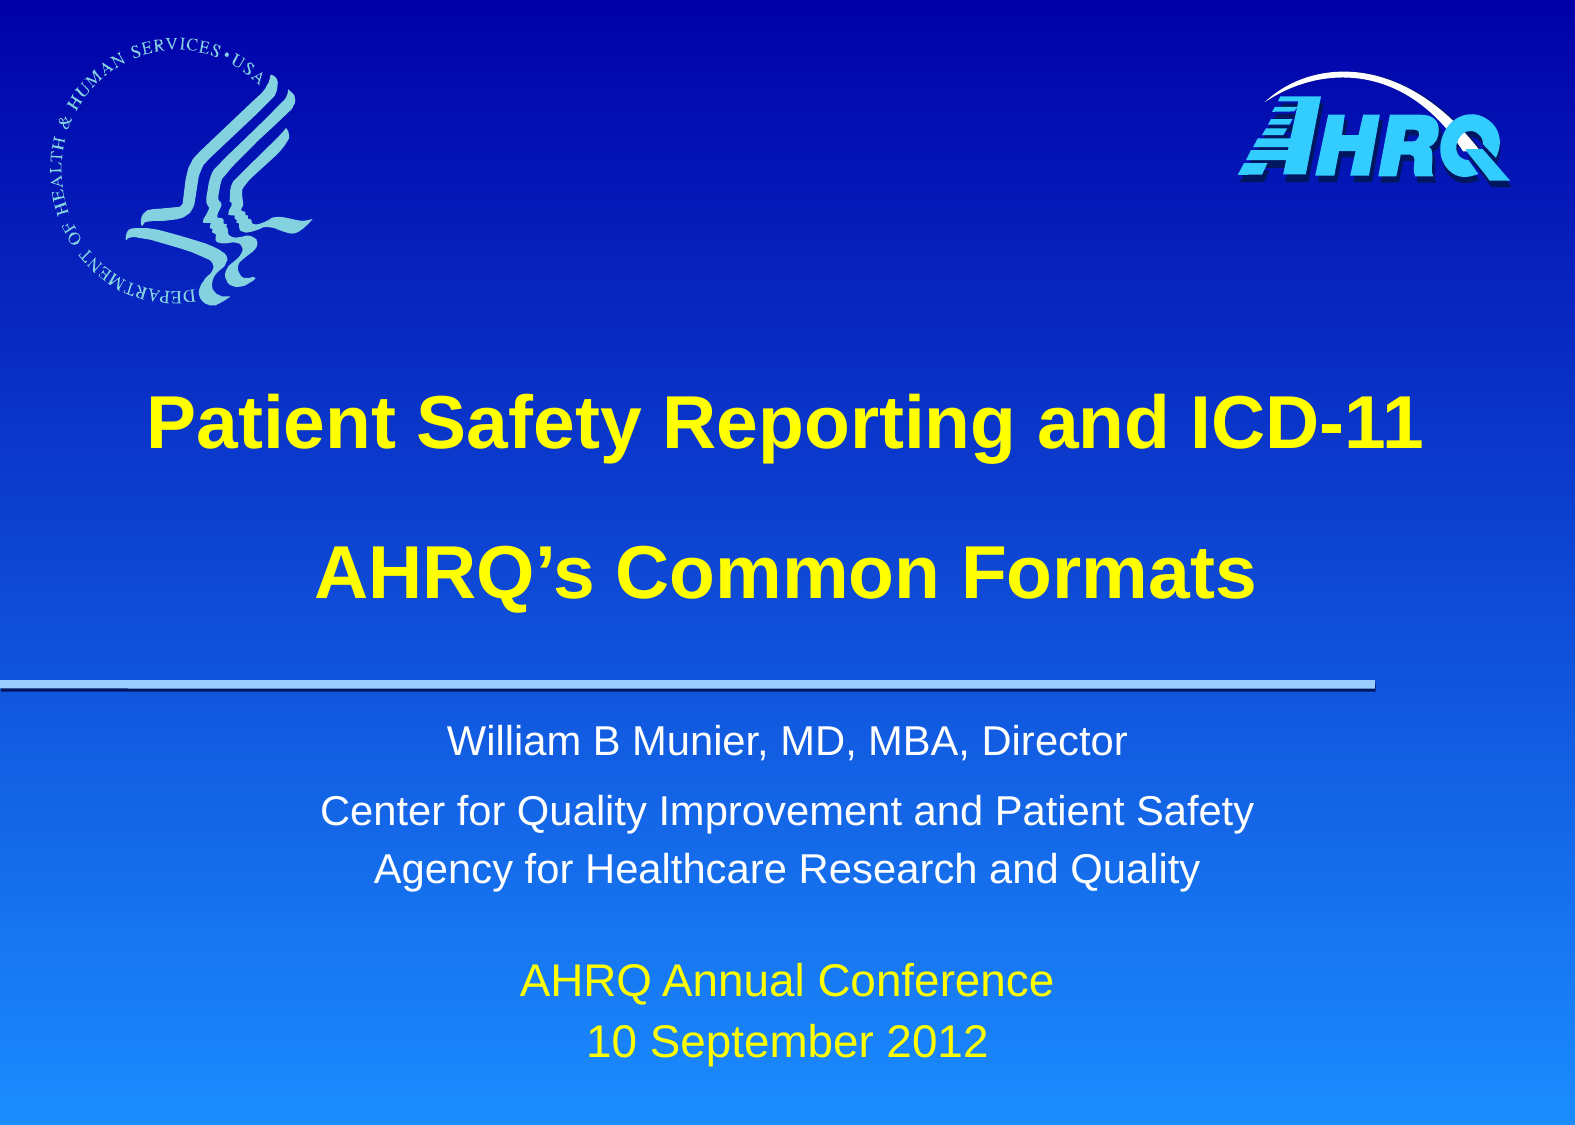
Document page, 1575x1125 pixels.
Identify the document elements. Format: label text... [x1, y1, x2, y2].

subtitle William B Munier, MD, MBA, Director Center for Quality Improvement and Patient Safety Agency for Healthcare Research and Quality AHRQ Annual Conference 10 September 2012 [99, 711, 1476, 1125]
title Patient Safety Reporting and ICD-11 AHRQ’s Common Formats [114, 349, 1458, 638]
